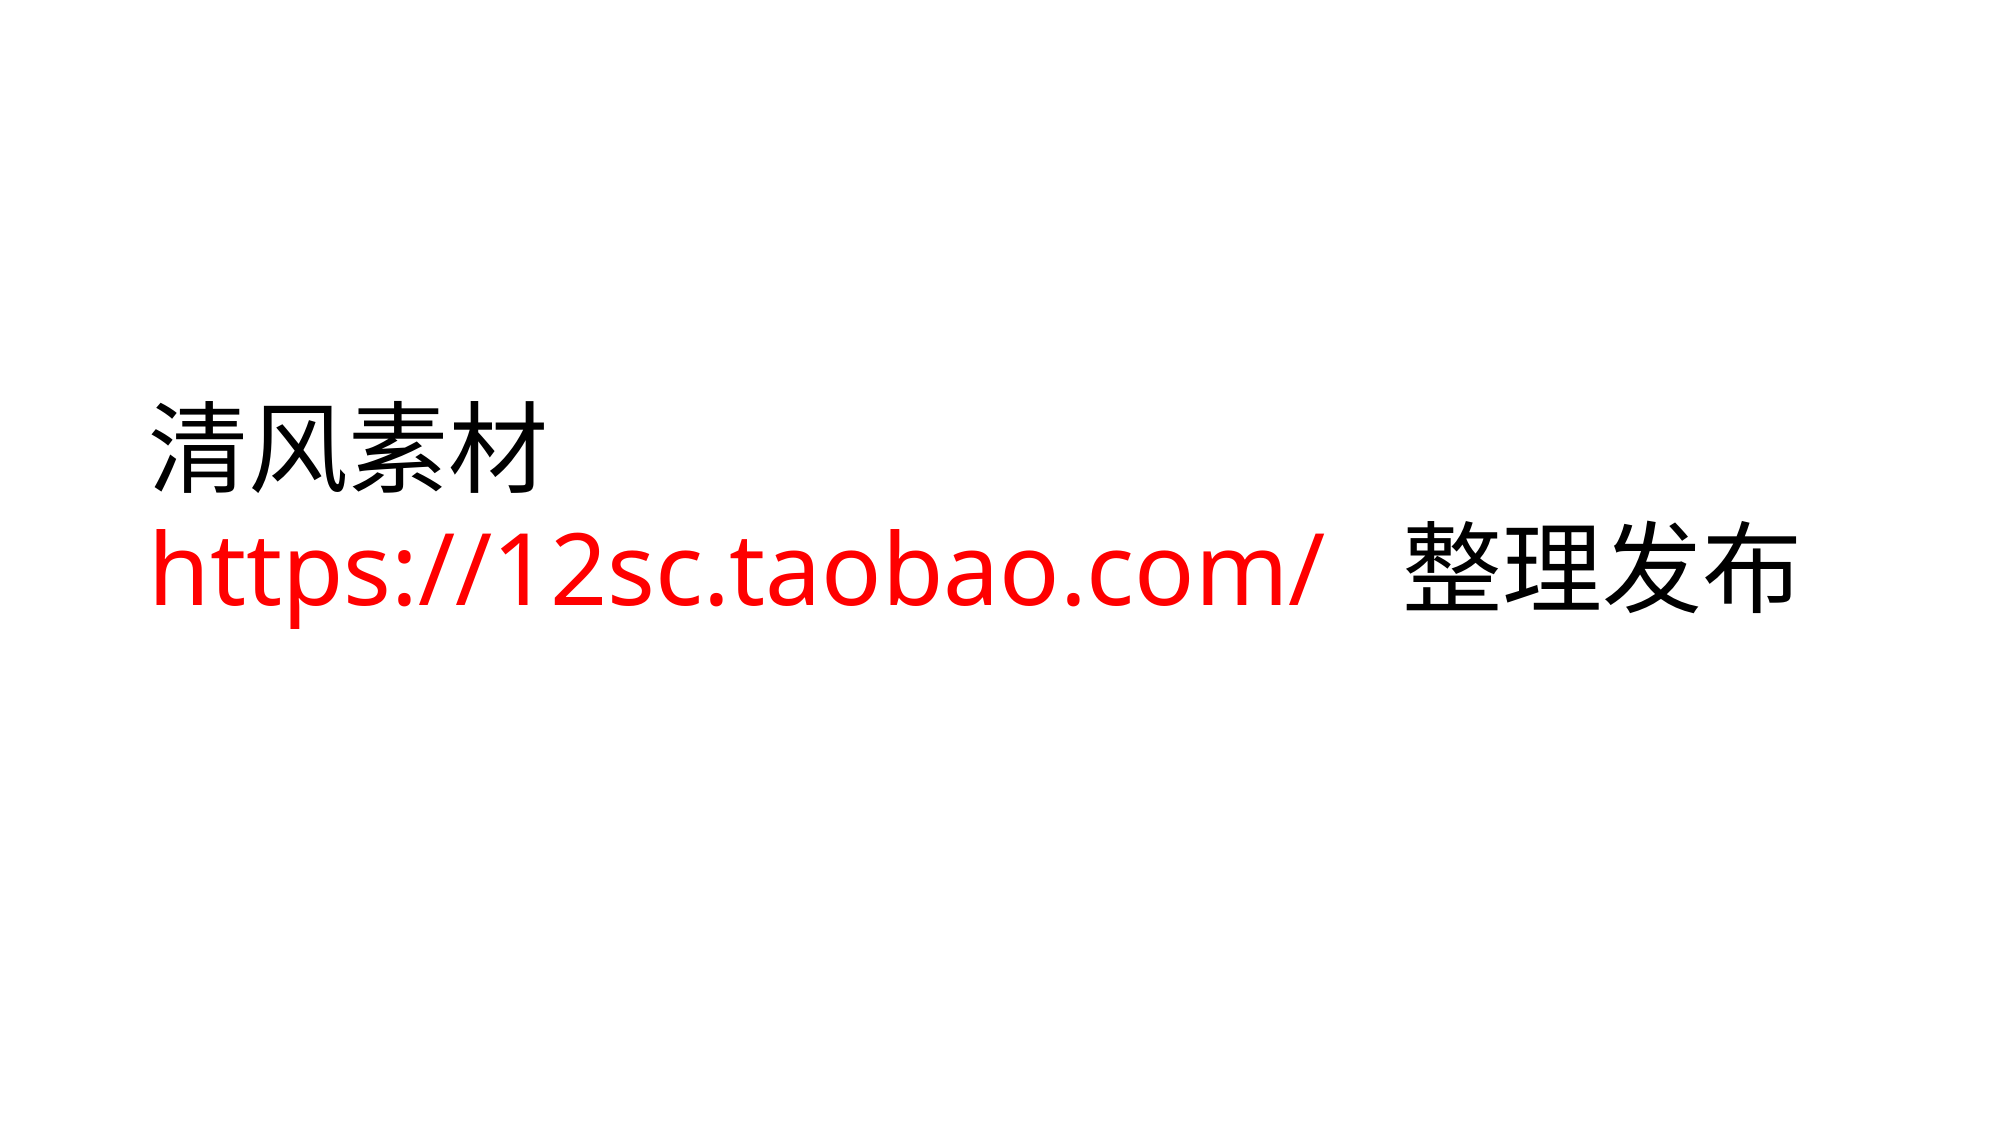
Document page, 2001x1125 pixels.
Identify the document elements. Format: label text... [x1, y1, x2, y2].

text_box 清风素材 https://12sc.taobao.com/ 整理发布 [133, 377, 1907, 633]
